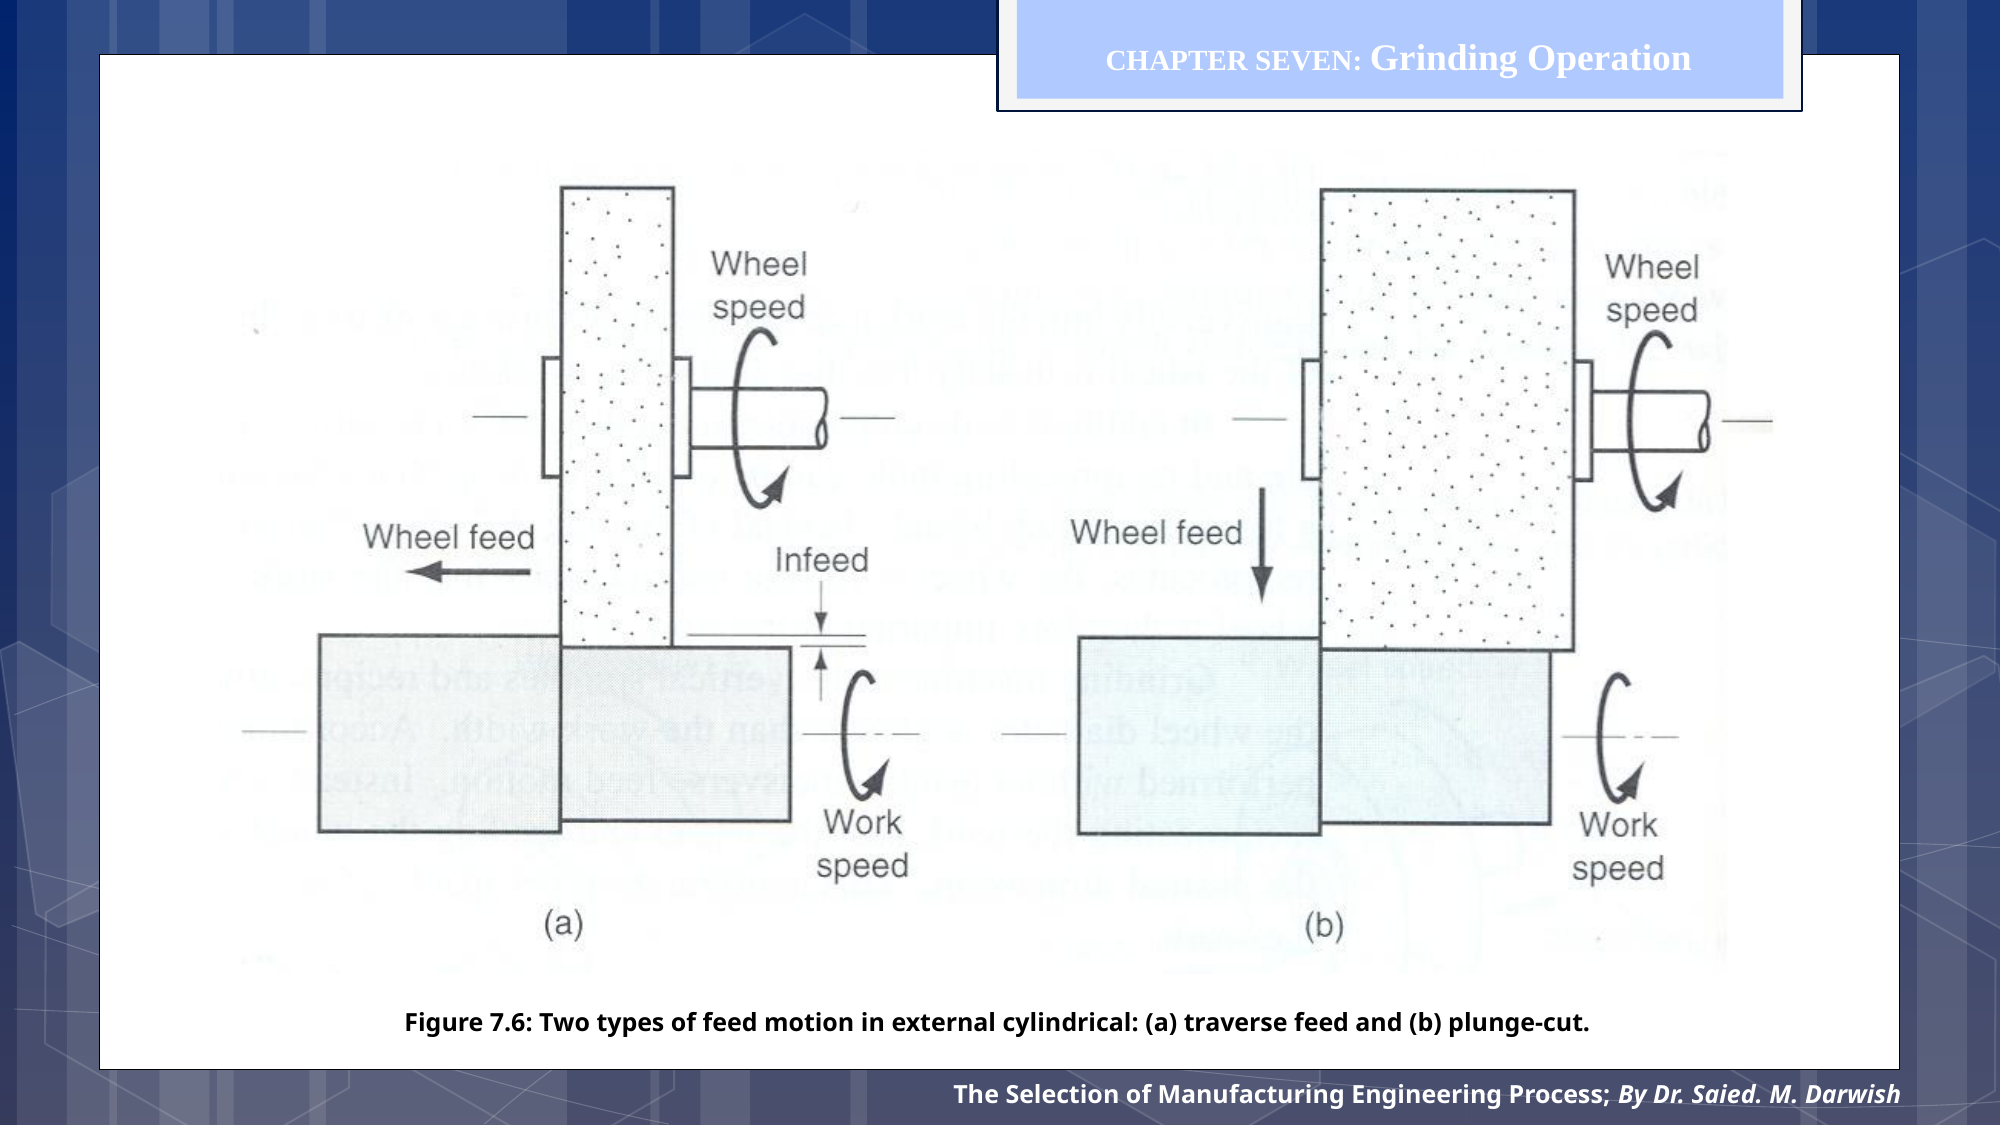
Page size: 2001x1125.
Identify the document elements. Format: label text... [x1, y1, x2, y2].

picture [219, 149, 1778, 974]
text_box CHAPTER SEVEN: Grinding Operation [940, 0, 1858, 86]
text_box Figure 7.6: Two types of feed motion in external cylindrical: (a) traverse feed and (b) plunge-cut. [189, 999, 1808, 1045]
